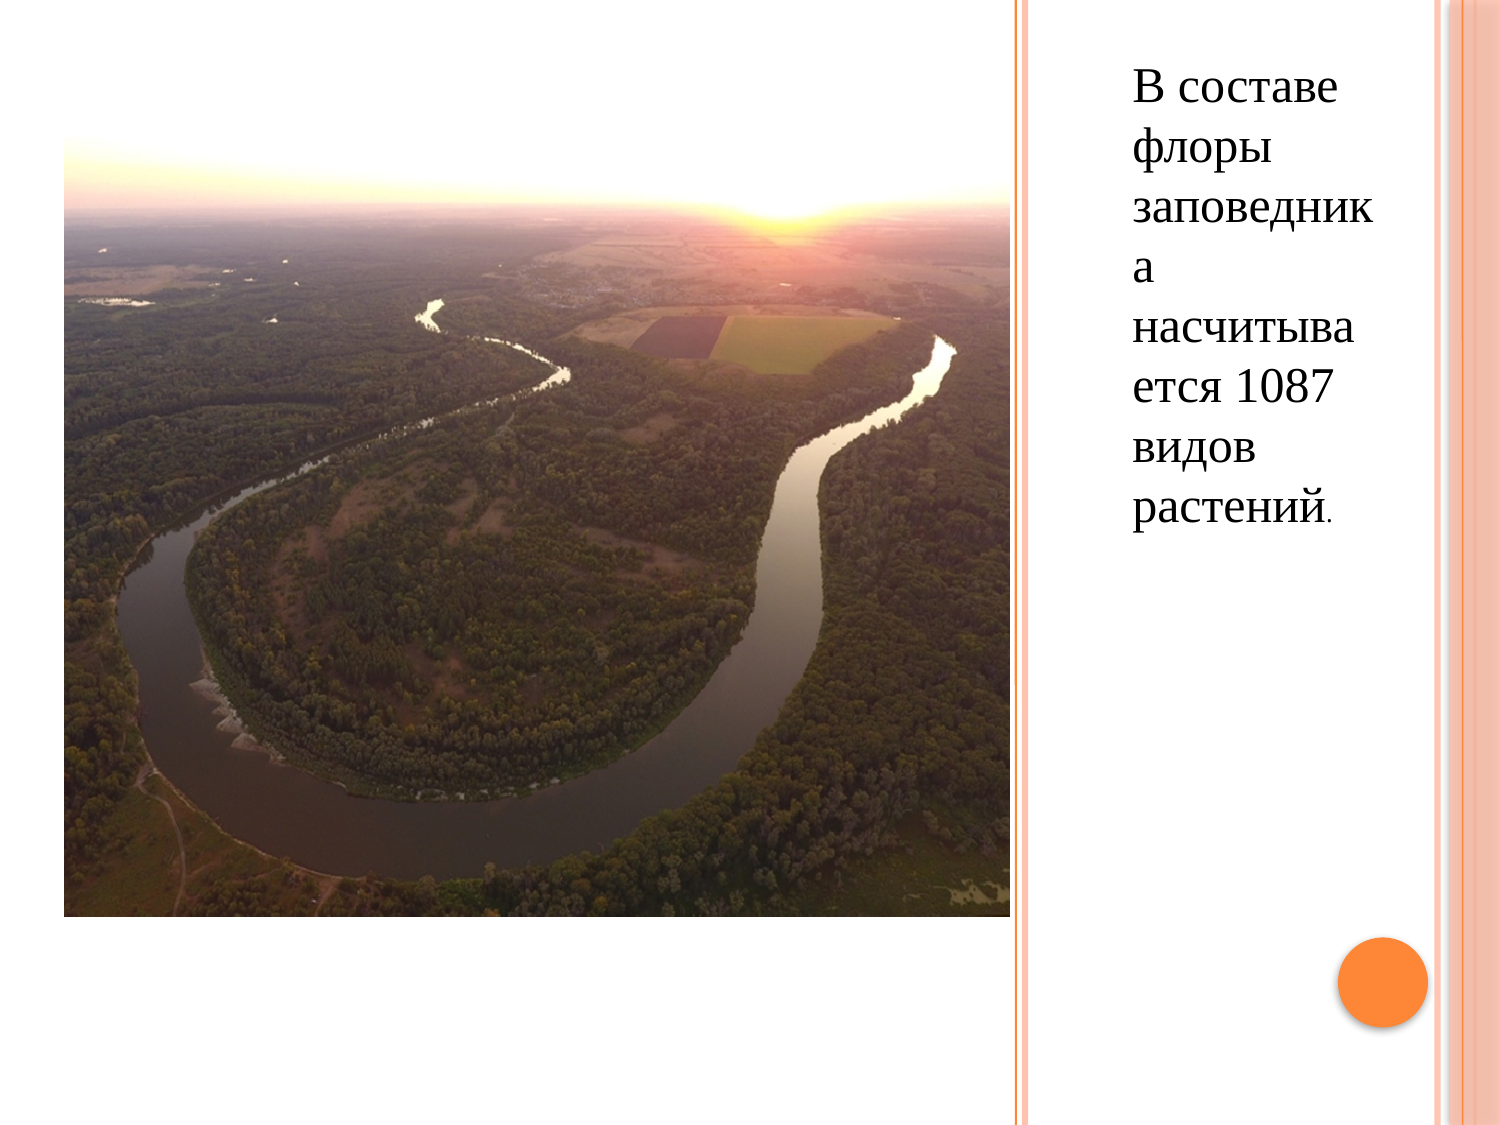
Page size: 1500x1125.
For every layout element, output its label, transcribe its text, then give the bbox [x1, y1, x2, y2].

list В составе флоры заповедника насчитывается 1087 видов растений. [1117, 45, 1388, 863]
picture [64, 136, 1011, 918]
